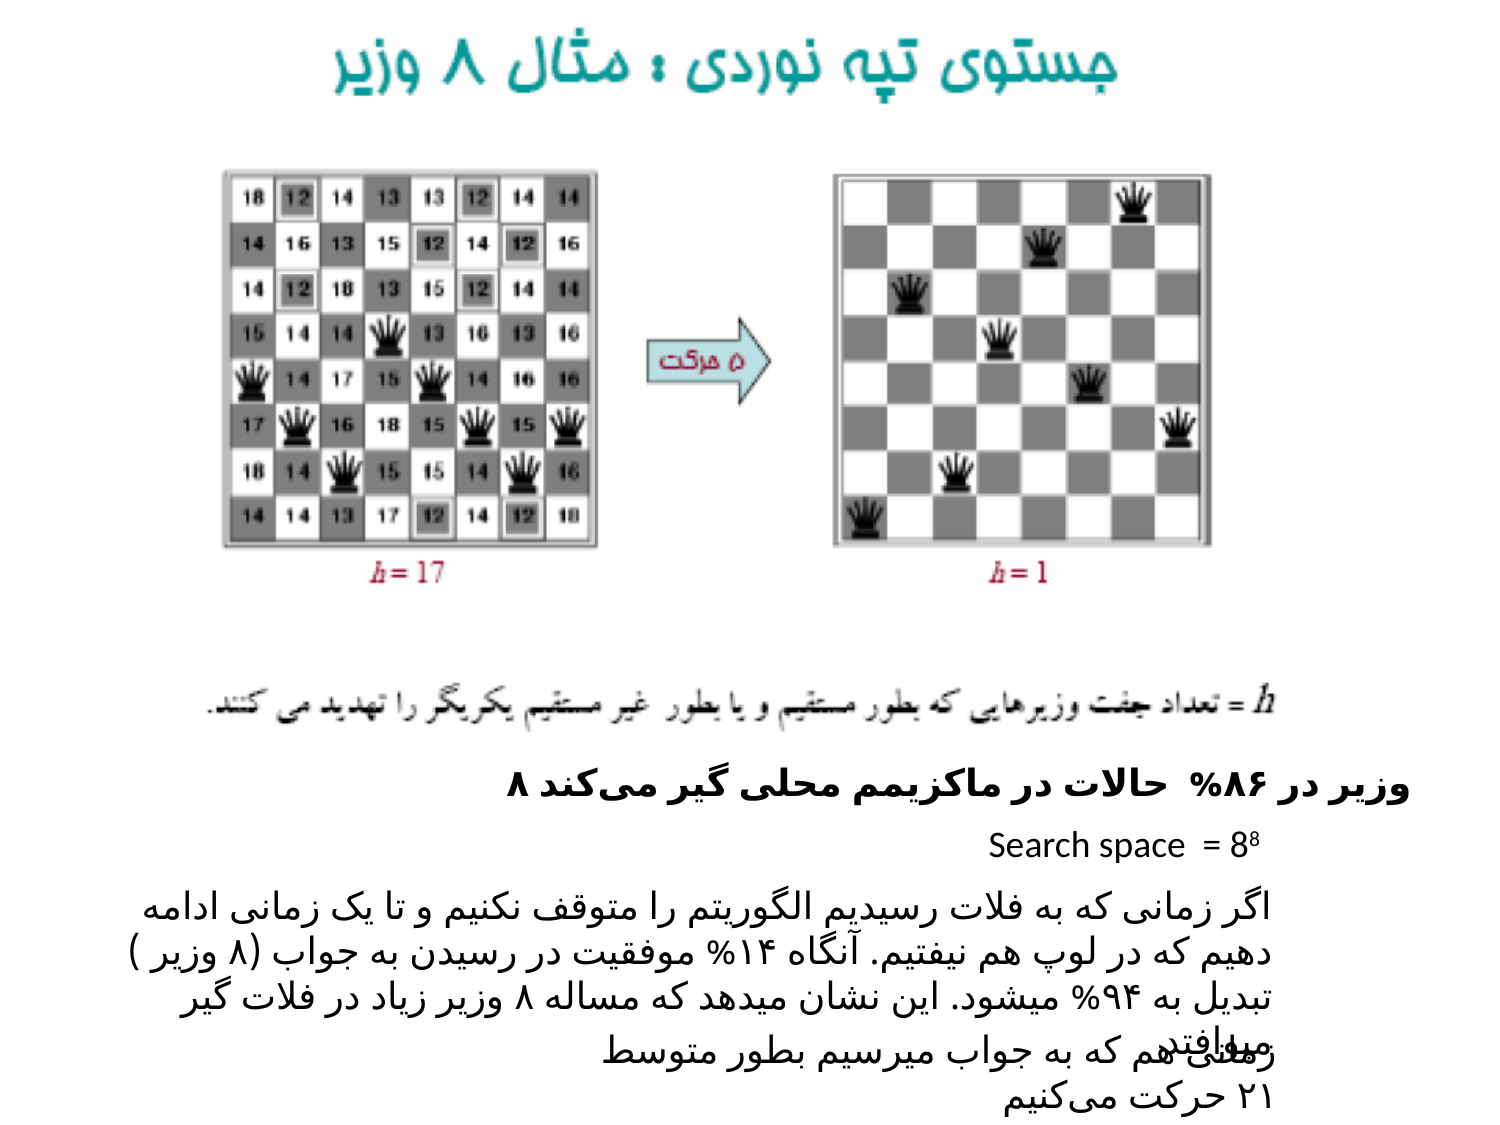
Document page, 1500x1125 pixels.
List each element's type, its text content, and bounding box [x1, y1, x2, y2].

text_box اگر زمانی‌ که به فلات رسیدیم الگوریتم را متوقف نکنیم و تا یک زمانی‌ ادامه دهیم که در لوپ هم نیفتیم. آنگاه ۱۴% موفقیت در رسیدن به جواب (۸ وزیر ) تبدیل به ۹۴% میشود. این نشان میدهد که مساله ۸ وزیر زیاد در فلات گیر میوافتد [112, 874, 1288, 1070]
text_box زمانی‌ هم که به جواب میرسیم بطور متوسط ۲۱ حرکت می‌کنیم [542, 1018, 1292, 1124]
picture [159, 24, 1341, 759]
text_box ۸ وزیر در ۸۶% حالات در ماکزیمم محلی گیر می‌کند [491, 751, 1427, 812]
text_box Search space = 88 [812, 812, 1275, 873]
